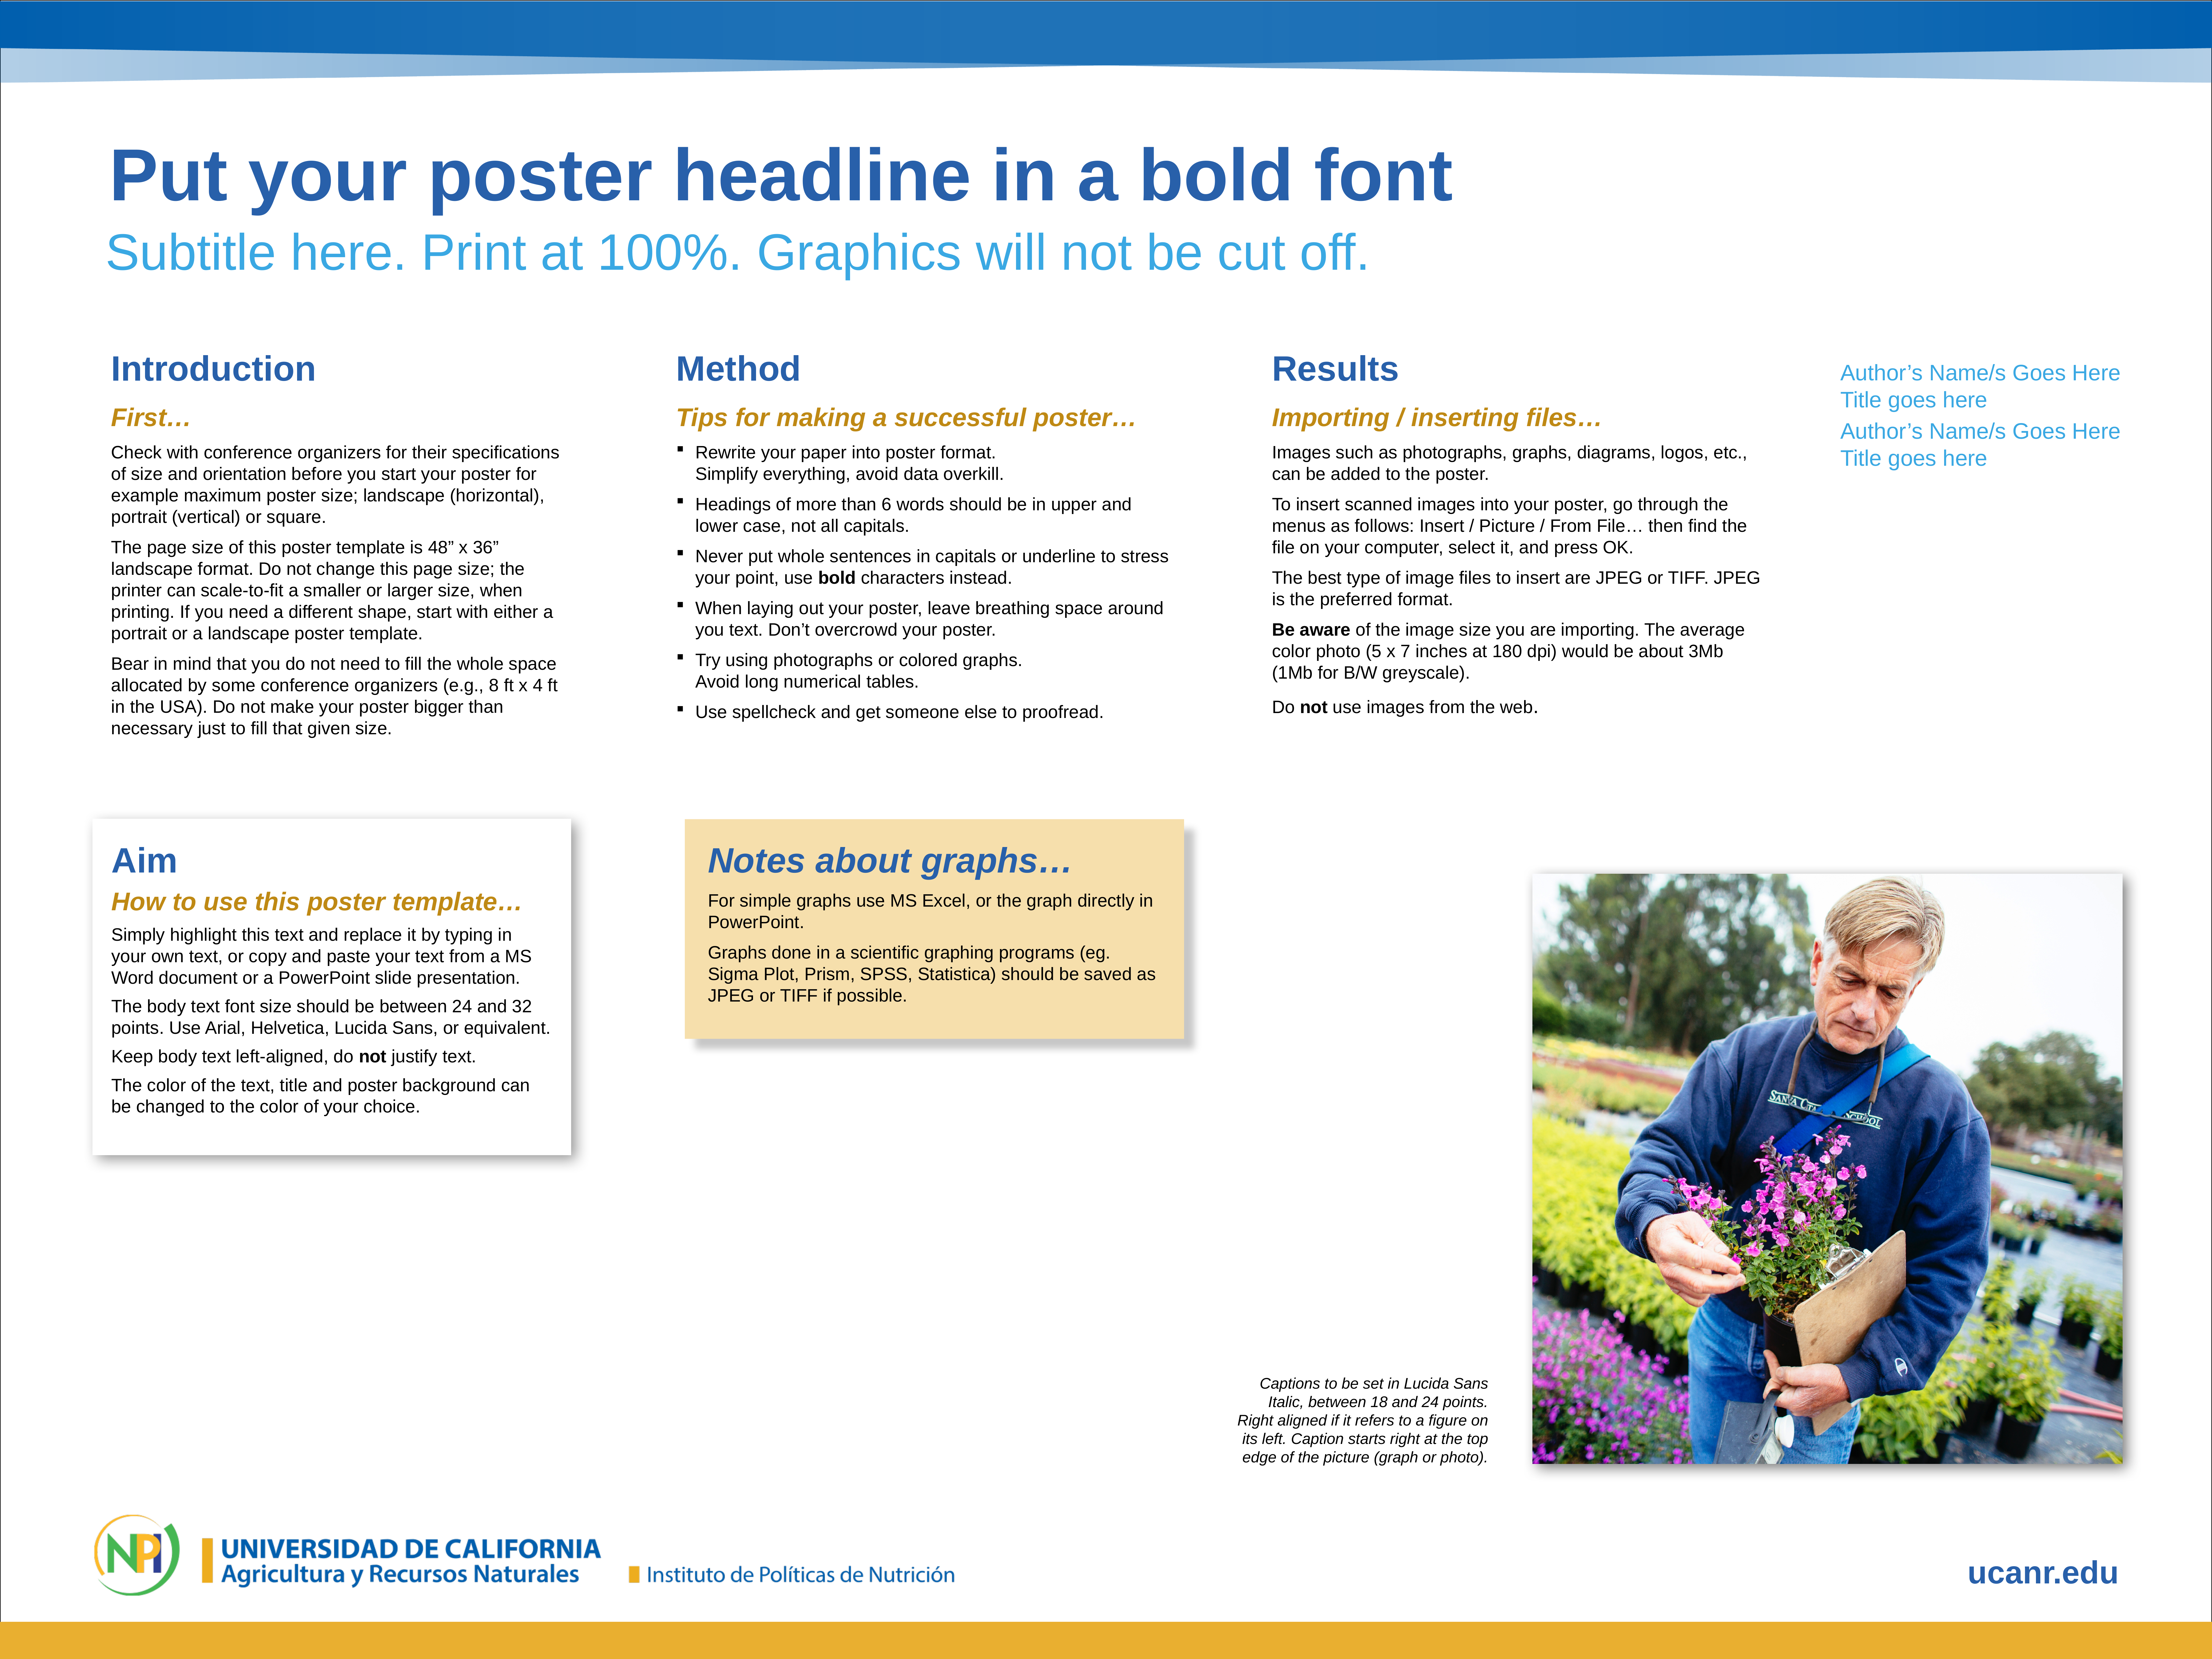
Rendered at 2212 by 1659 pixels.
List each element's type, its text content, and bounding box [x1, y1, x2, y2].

text_box ucanr.edu [1870, 1549, 2124, 1592]
text_box Method Tips for making a successful poster… Rewrite your paper into poster format. Simplify everything, avoid data overkill. Headings of more than 6 words should be in upper and lower case, not all capitals. Never put whole sentences in capitals or underline to stress your point, use bold characters instead. When laying out your poster, leave breathing space around you text. Don’t overcrowd your poster. Try using photographs or colored graphs. Avoid long numerical tables. Use spellcheck and get someone else to proofread. [658, 331, 1188, 874]
text_box [0, 1622, 2212, 1659]
text_box Captions to be set in Lucida Sans Italic, between 18 and 24 points. Right aligned if it refers to a figure on its left. Caption starts right at the top edge of the picture (graph or photo). [1225, 1364, 1498, 1475]
picture [1532, 874, 2123, 1464]
text_box Subtitle here. Print at 100%. Graphics will not be cut off. [101, 216, 1822, 331]
text_box Notes about graphs… For simple graphs use MS Excel, or the graph directly in PowerPoint. Graphs done in a scientific graphing programs (eg. Sigma Plot, Prism, SPSS, Statistica) should be saved as JPEG or TIFF if possible. [685, 874, 1184, 1039]
text_box Results Importing / inserting files… Images such as photographs, graphs, diagrams, logos, etc., can be added to the poster. To insert scanned images into your poster, go through the menus as follows: Insert / Picture / From File… then find the file on your computer, select it, and press OK. The best type of image files to insert are JPEG or TIFF. JPEG is the preferred format. Be aware of the image size you are importing. The average color photo (5 x 7 inches at 180 dpi) would be about 3Mb (1Mb for B/W greyscale). Do not use images from the web. [1254, 331, 1784, 851]
text_box Author’s Name/s Goes Here Title goes here Author’s Name/s Goes Here Title goes here [1822, 340, 2210, 613]
text_box Introduction First… Check with conference organizers for their specifications of size and orientation before you start your poster for example maximum poster size; landscape (horizontal), portrait (vertical) or square. The page size of this poster template is 48” x 36” landscape format. Do not change this page size; the printer can scale-to-fit a smaller or larger size, when printing. If you need a different shape, start with either a portrait or a landscape poster template. Bear in mind that you do not need to fill the whole space allocated by some conference organizers (e.g., 8 ft x 4 ft in the USA). Do not make your poster bigger than necessary just to fill that given size. [93, 327, 592, 887]
picture [69, 1474, 1076, 1626]
picture [0, 1, 2212, 83]
text_box Aim How to use this poster template… Simply highlight this text and replace it by typing in your own text, or copy and paste your text from a MS Word document or a PowerPoint slide presentation. The body text font size should be between 24 and 32 points. Use Arial, Helvetica, Lucida Sans, or equivalent. Keep body text left-aligned, do not justify text. The color of the text, title and poster background can be changed to the color of your choice. [93, 887, 571, 1155]
text_box Put your poster headline in a bold font [105, 112, 2067, 218]
